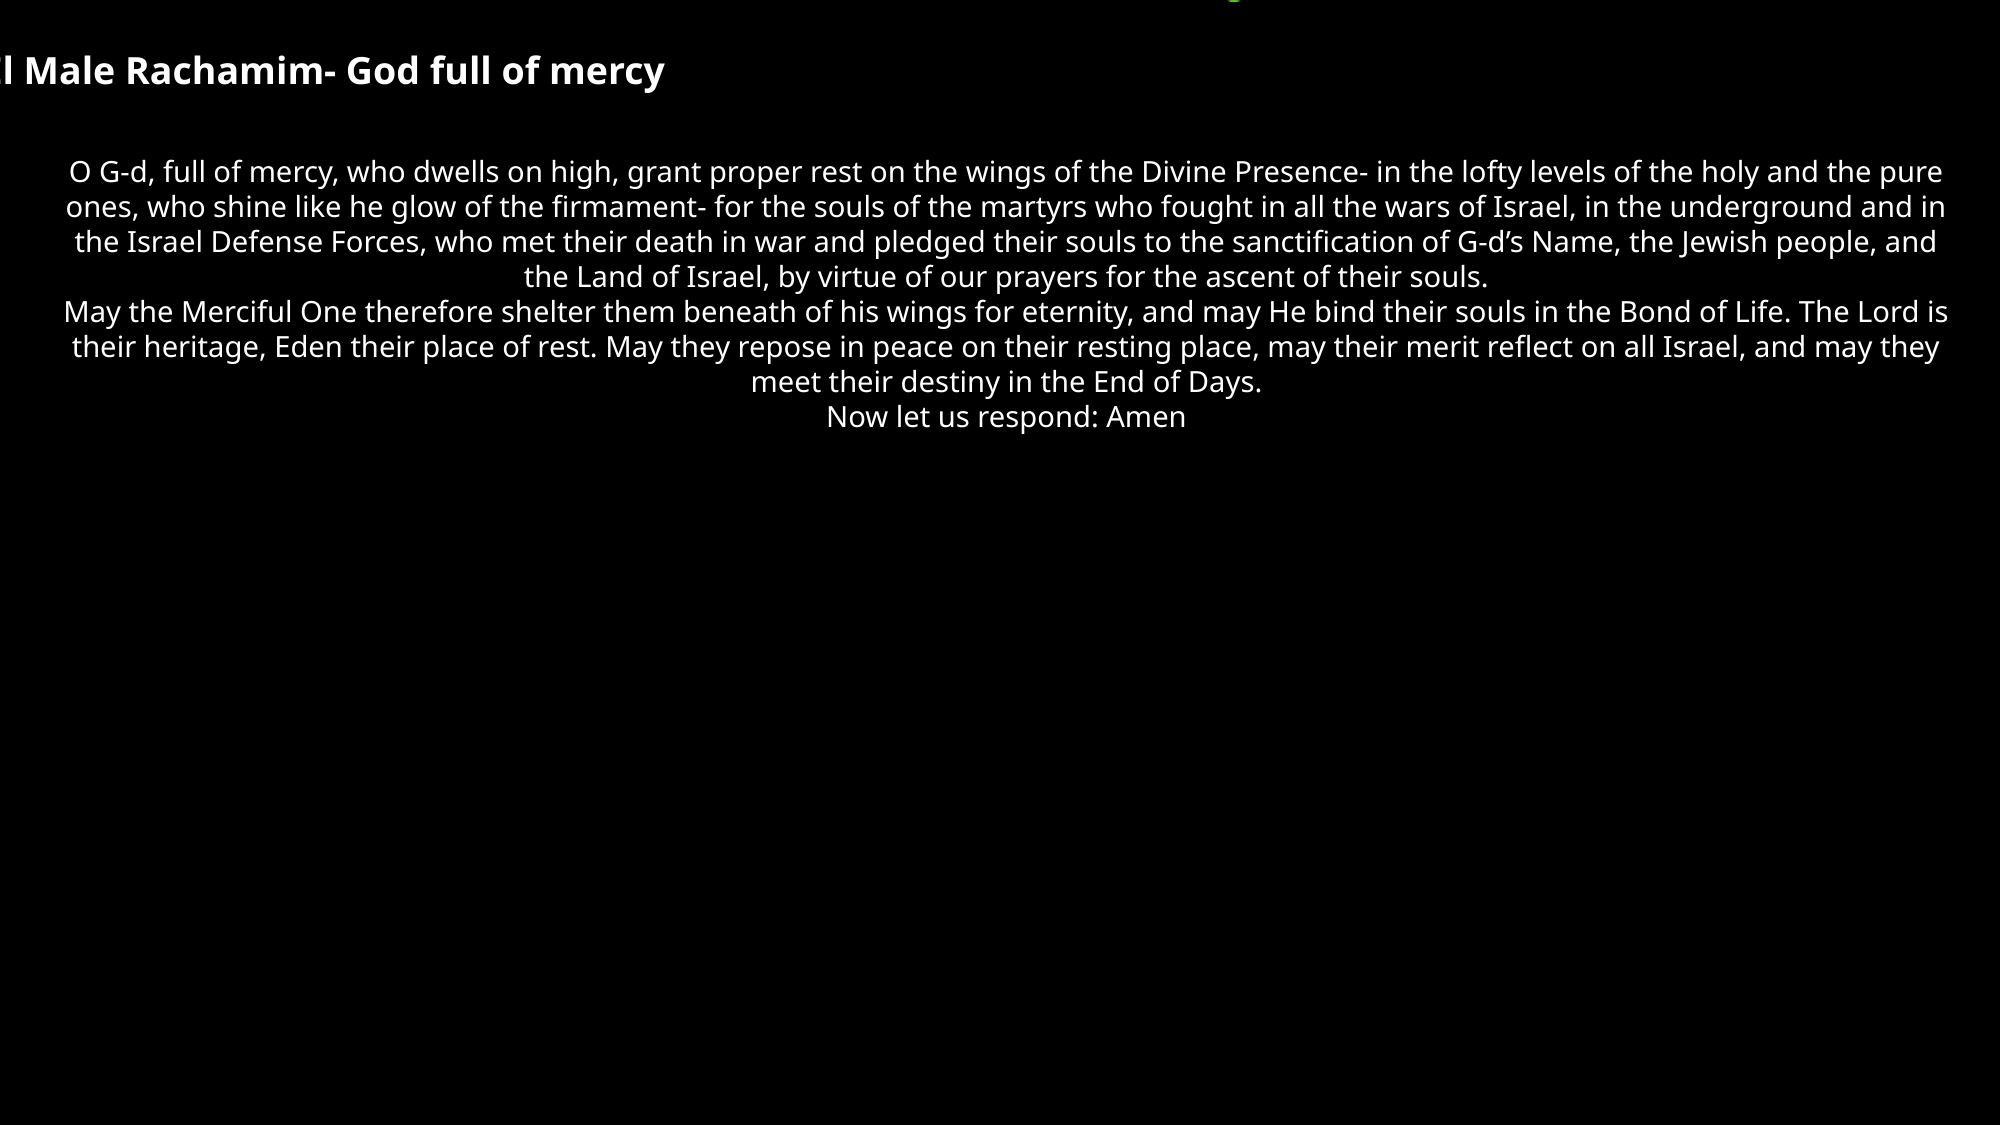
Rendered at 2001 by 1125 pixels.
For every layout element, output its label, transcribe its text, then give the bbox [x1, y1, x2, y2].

text_box O G-d, full of mercy, who dwells on high, grant proper rest on the wings of the Divine Presence- in the lofty levels of the holy and the pure ones, who shine like he glow of the firmament- for the souls of the martyrs who fought in all the wars of Israel, in the underground and in the Israel Defense Forces, who met their death in war and pledged their souls to the sanctification of G-d’s Name, the Jewish people, and the Land of Israel, by virtue of our prayers for the ascent of their souls. May the Merciful One therefore shelter them beneath of his wings for eternity, and may He bind their souls in the Bond of Life. The Lord is their heritage, Eden their place of rest. May they repose in peace on their resting place, may their merit reflect on all Israel, and may they meet their destiny in the End of Days. Now let us respond: Amen [40, 145, 1974, 441]
text_box El Male Rachamim- God full of mercy [0, 40, 681, 100]
